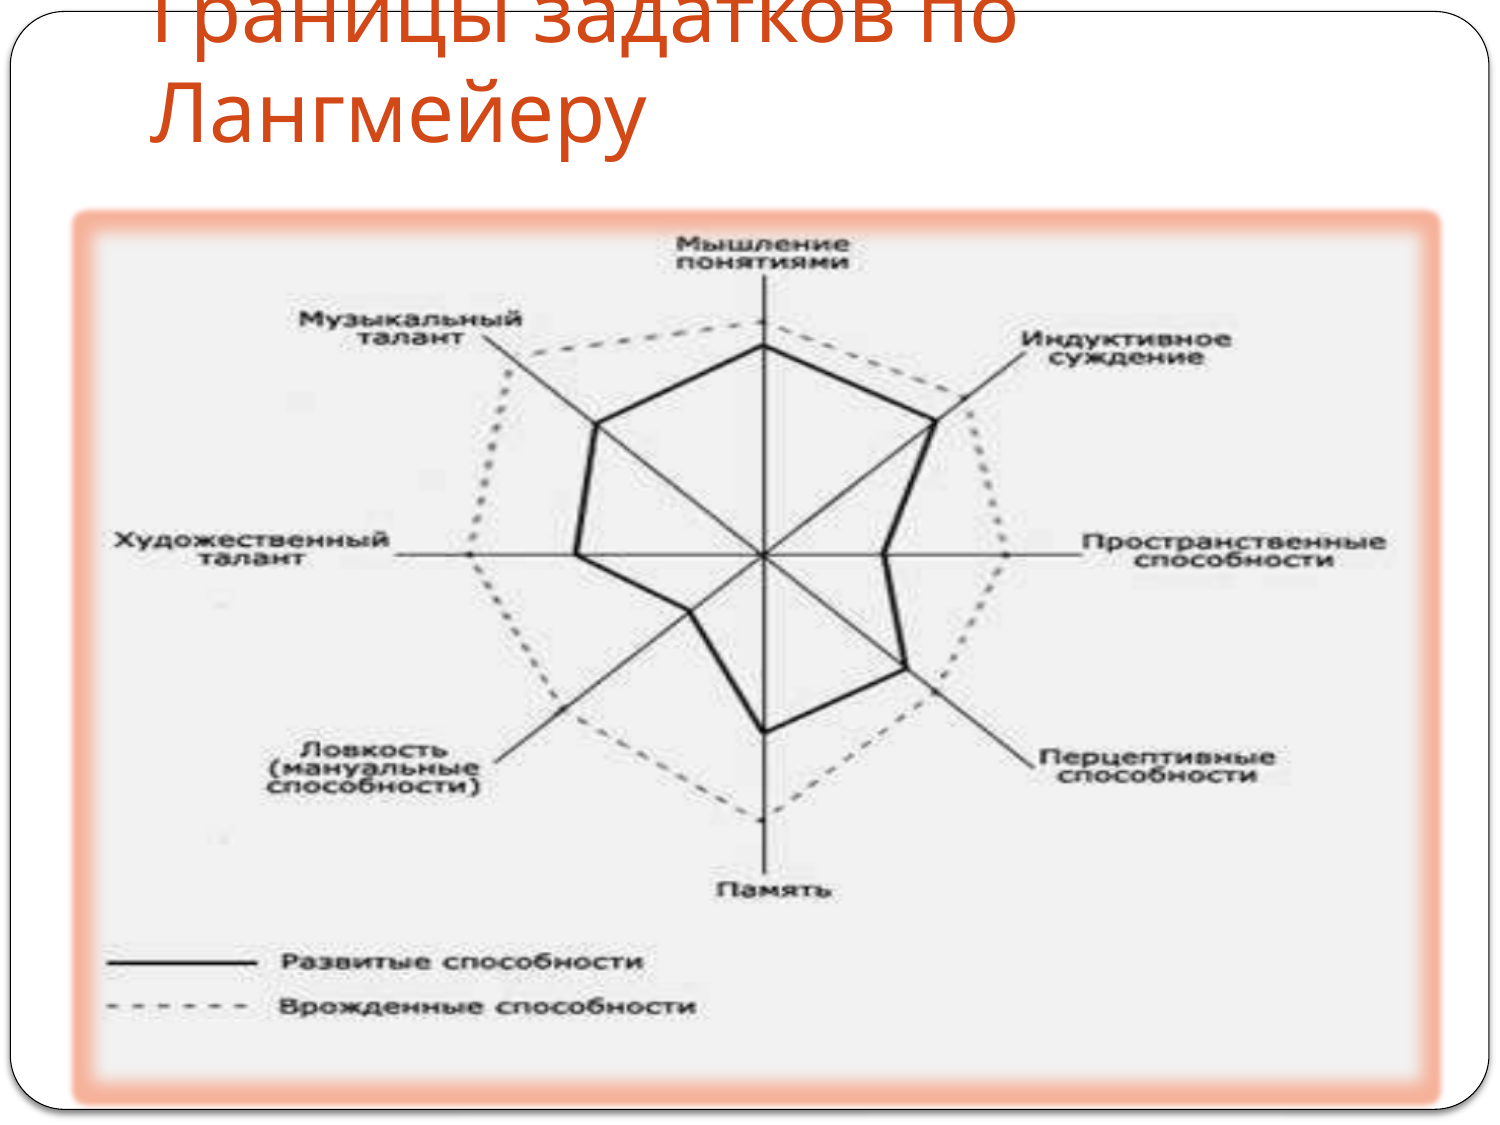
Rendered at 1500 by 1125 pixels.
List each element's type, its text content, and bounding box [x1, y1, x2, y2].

title Границы задатков по Лангмейеру [135, 30, 1411, 175]
picture [76, 215, 1436, 1099]
